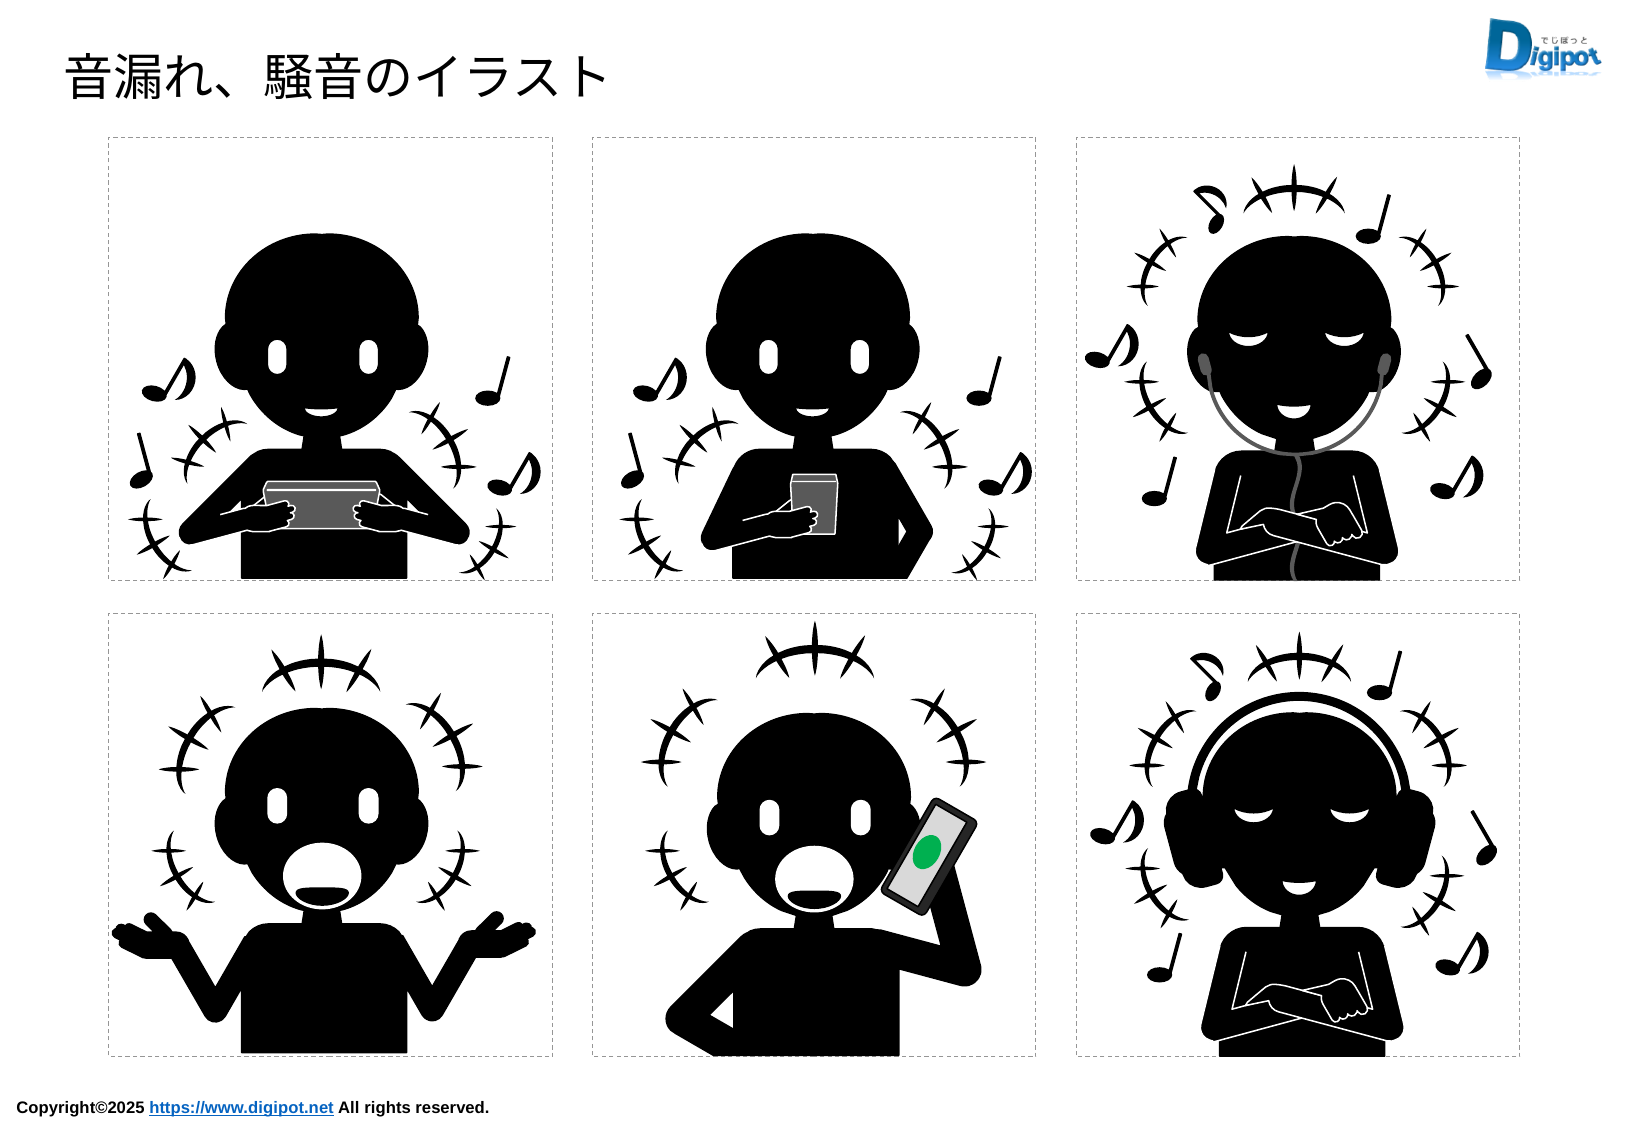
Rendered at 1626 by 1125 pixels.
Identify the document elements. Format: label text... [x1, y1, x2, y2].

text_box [615, 234, 1030, 589]
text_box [1098, 631, 1490, 1057]
text_box 音漏れ、騒音のイラスト [48, 38, 628, 113]
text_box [112, 634, 536, 1053]
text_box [1093, 164, 1485, 582]
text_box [647, 620, 981, 1056]
picture [1485, 18, 1602, 82]
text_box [124, 234, 539, 586]
